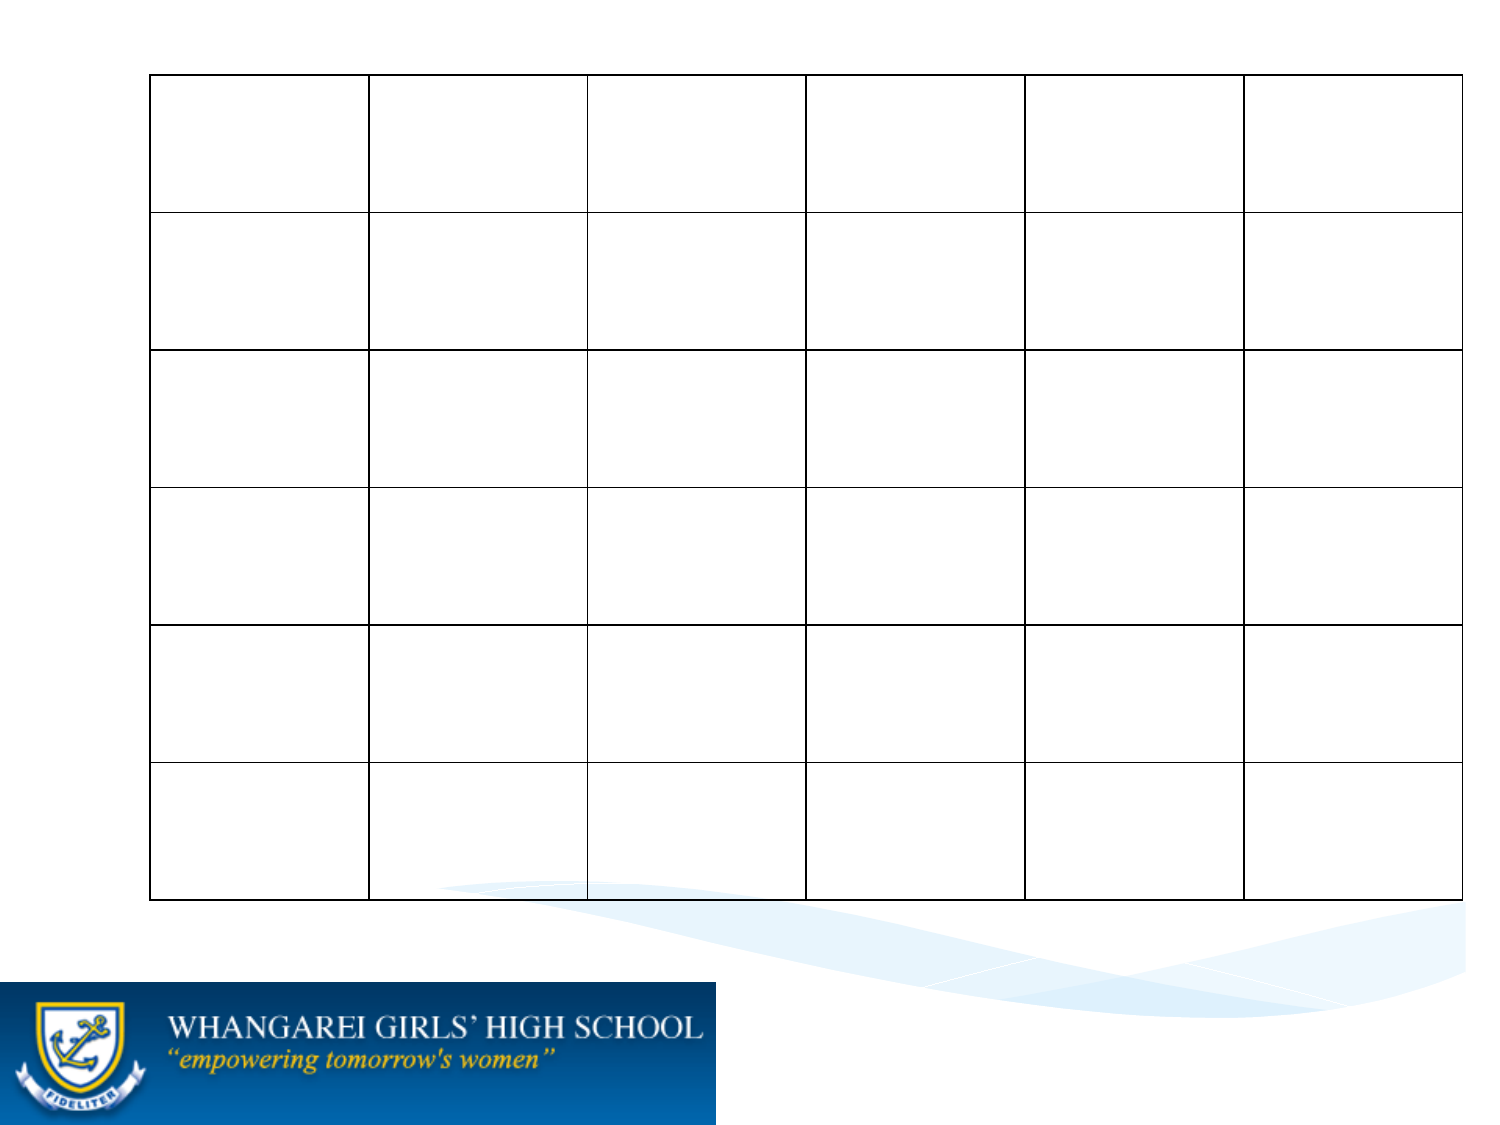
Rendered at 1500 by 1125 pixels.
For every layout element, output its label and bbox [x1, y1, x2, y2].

table_cell [588, 351, 805, 487]
table_header [1026, 76, 1243, 212]
table_cell [151, 213, 368, 349]
table_cell [151, 626, 368, 762]
table_cell [588, 213, 805, 349]
table_cell [1245, 626, 1462, 762]
table_cell [1026, 763, 1243, 899]
table_cell [1026, 488, 1243, 624]
table_cell [370, 488, 587, 624]
table_cell [1026, 351, 1243, 487]
table_cell [588, 488, 805, 624]
table_cell [370, 763, 587, 899]
table_cell [151, 488, 368, 624]
table_cell [588, 626, 805, 762]
table_cell [1245, 213, 1462, 349]
table_header [370, 76, 587, 212]
table_cell [370, 351, 587, 487]
table_cell [807, 213, 1024, 349]
table_cell [1245, 488, 1462, 624]
table_cell [807, 763, 1024, 899]
table_cell [1026, 626, 1243, 762]
table_cell [1245, 351, 1462, 487]
table_cell [370, 626, 587, 762]
table_cell [807, 626, 1024, 762]
table_cell [1026, 213, 1243, 349]
table_cell [807, 488, 1024, 624]
table_cell [370, 213, 587, 349]
table_cell [588, 763, 805, 899]
table_cell [151, 763, 368, 899]
table_header [151, 76, 368, 212]
table_cell [807, 351, 1024, 487]
table_cell [1245, 763, 1462, 899]
table_cell [151, 351, 368, 487]
table_header [588, 76, 805, 212]
table_header [1245, 76, 1462, 212]
table_header [807, 76, 1024, 212]
picture [0, 982, 716, 1125]
